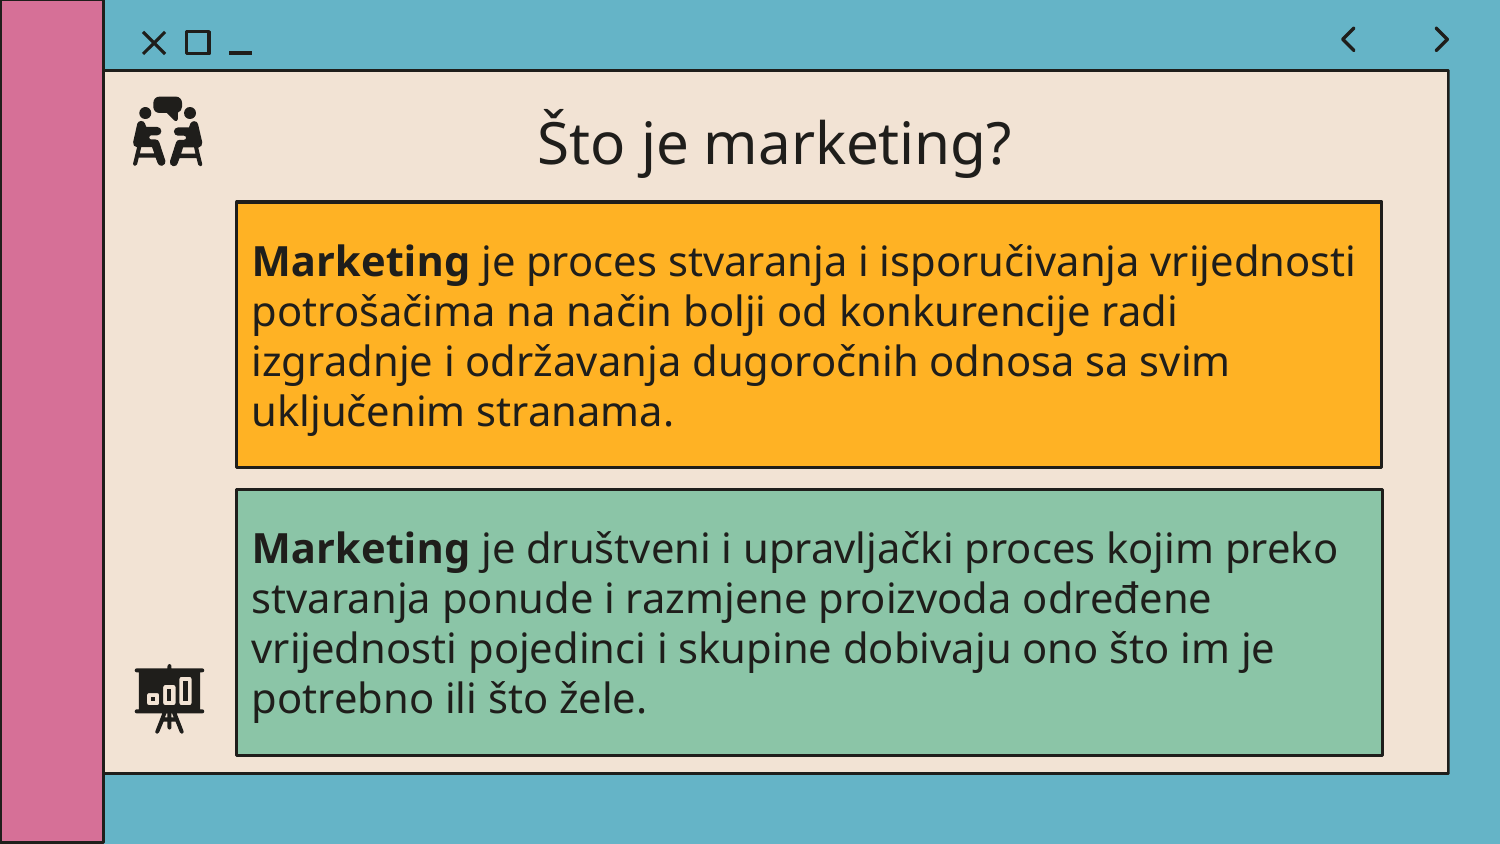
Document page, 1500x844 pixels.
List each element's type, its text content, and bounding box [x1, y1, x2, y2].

subtitle Marketing je društveni i upravljački proces kojim preko stvaranja ponude i razmjene proizvoda određene vrijednosti pojedinci i skupine dobivaju ono što im je potrebno ili što žele. [235, 488, 1384, 757]
subtitle Marketing je proces stvaranja i isporučivanja vrijednosti potrošačima na način bolji od konkurencije radi izgradnje i održavanja dugoročnih odnosa sa svim uključenim stranama. [235, 200, 1383, 469]
text_box [1435, 27, 1449, 52]
title Što je marketing? [167, 88, 1382, 183]
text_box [132, 96, 203, 167]
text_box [134, 663, 205, 734]
text_box [1342, 27, 1355, 52]
